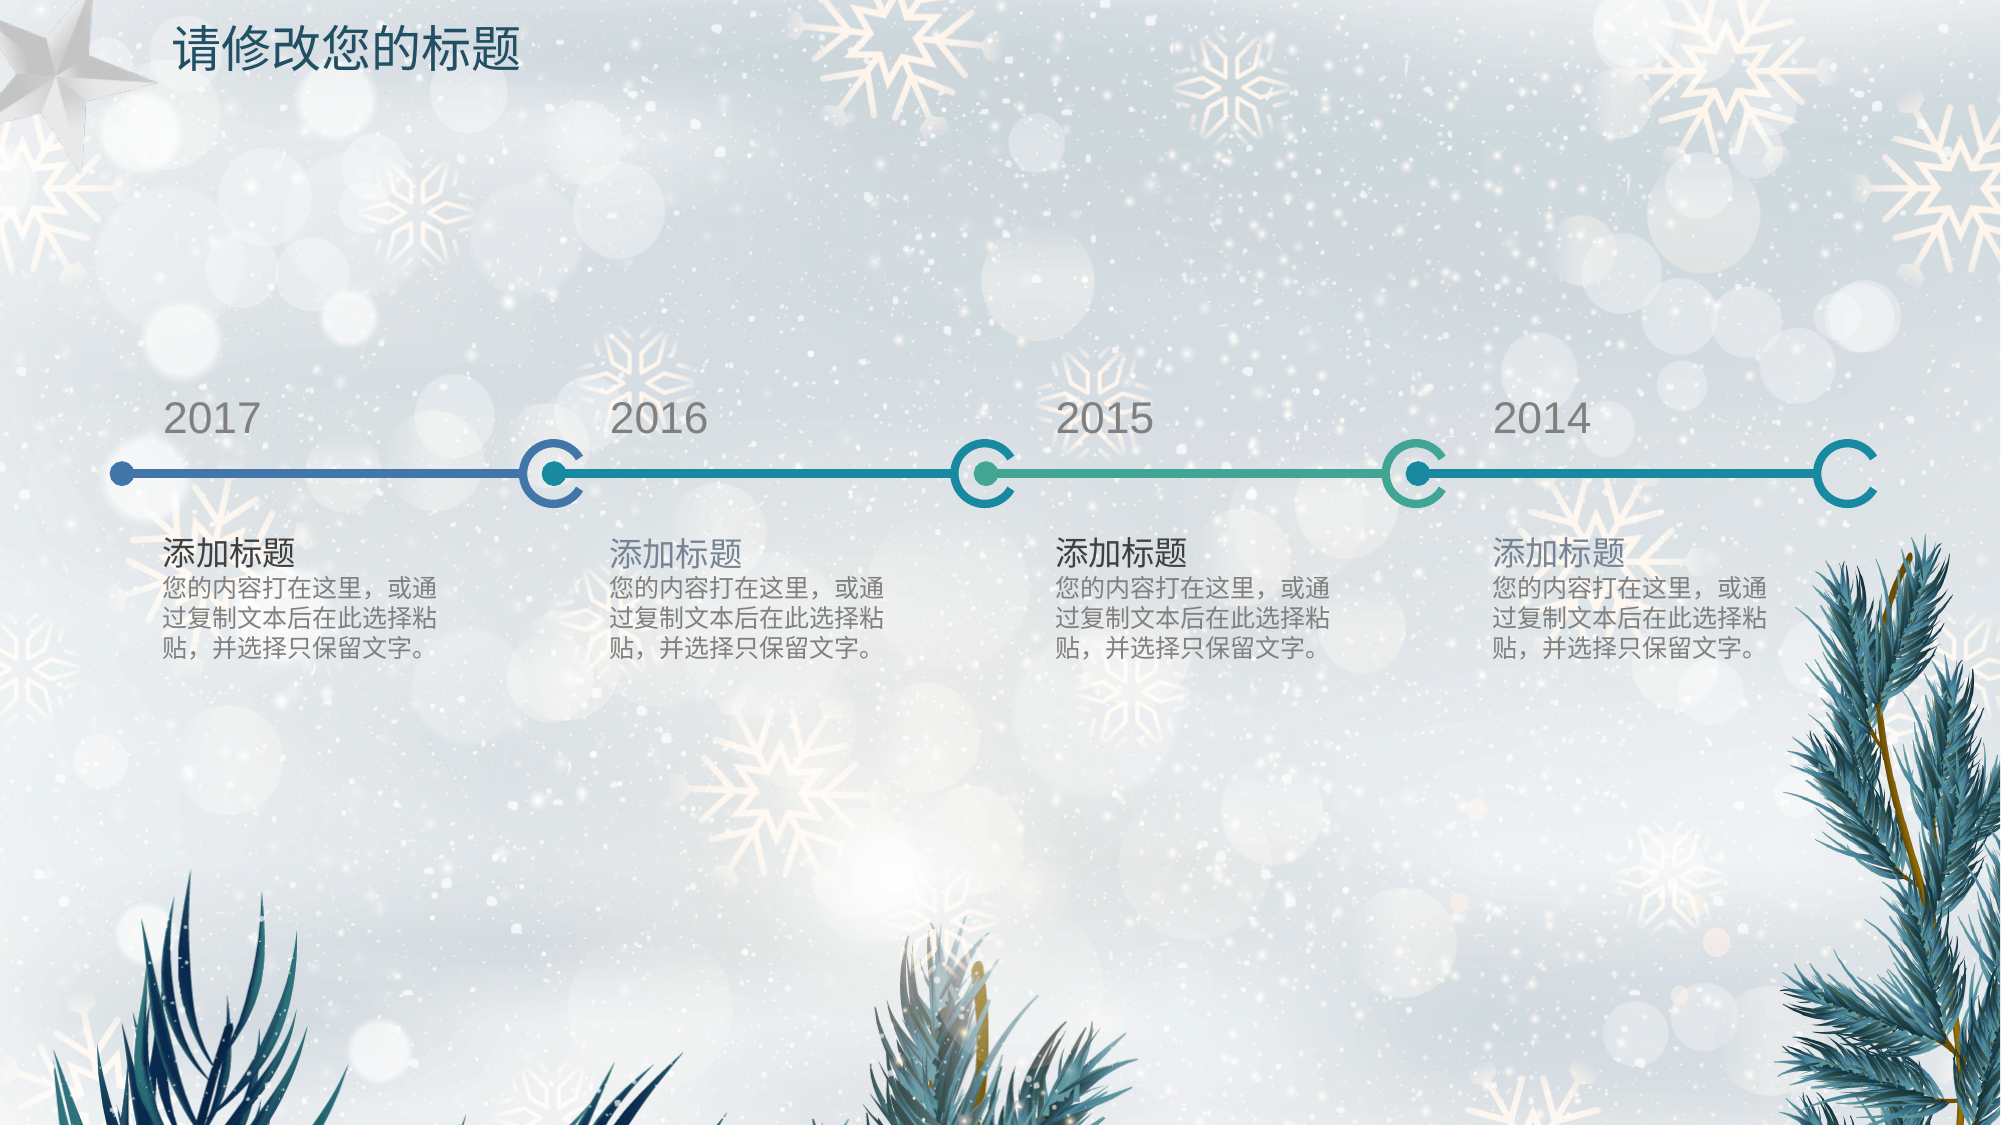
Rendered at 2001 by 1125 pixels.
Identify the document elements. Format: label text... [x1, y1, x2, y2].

text_box 2017 [148, 381, 278, 450]
text_box [953, 442, 1012, 505]
picture [0, 0, 2001, 1125]
text_box [1384, 442, 1444, 505]
text_box 添加标题 您的内容打在这里，或通过复制文本后在此选择粘贴，并选择只保留文字。 [1040, 525, 1355, 670]
text_box 2016 [594, 381, 724, 450]
text_box 添加标题 您的内容打在这里，或通过复制文本后在此选择粘贴，并选择只保留文字。 [594, 525, 909, 670]
text_box 2014 [1477, 381, 1608, 450]
text_box 2015 [1040, 381, 1170, 450]
text_box 添加标题 您的内容打在这里，或通过复制文本后在此选择粘贴，并选择只保留文字。 [1477, 525, 1793, 670]
text_box 添加标题 您的内容打在这里，或通过复制文本后在此选择粘贴，并选择只保留文字。 [147, 525, 463, 670]
text_box [521, 442, 581, 505]
text_box 请修改您的标题 [157, 10, 847, 86]
text_box [1816, 442, 1875, 505]
